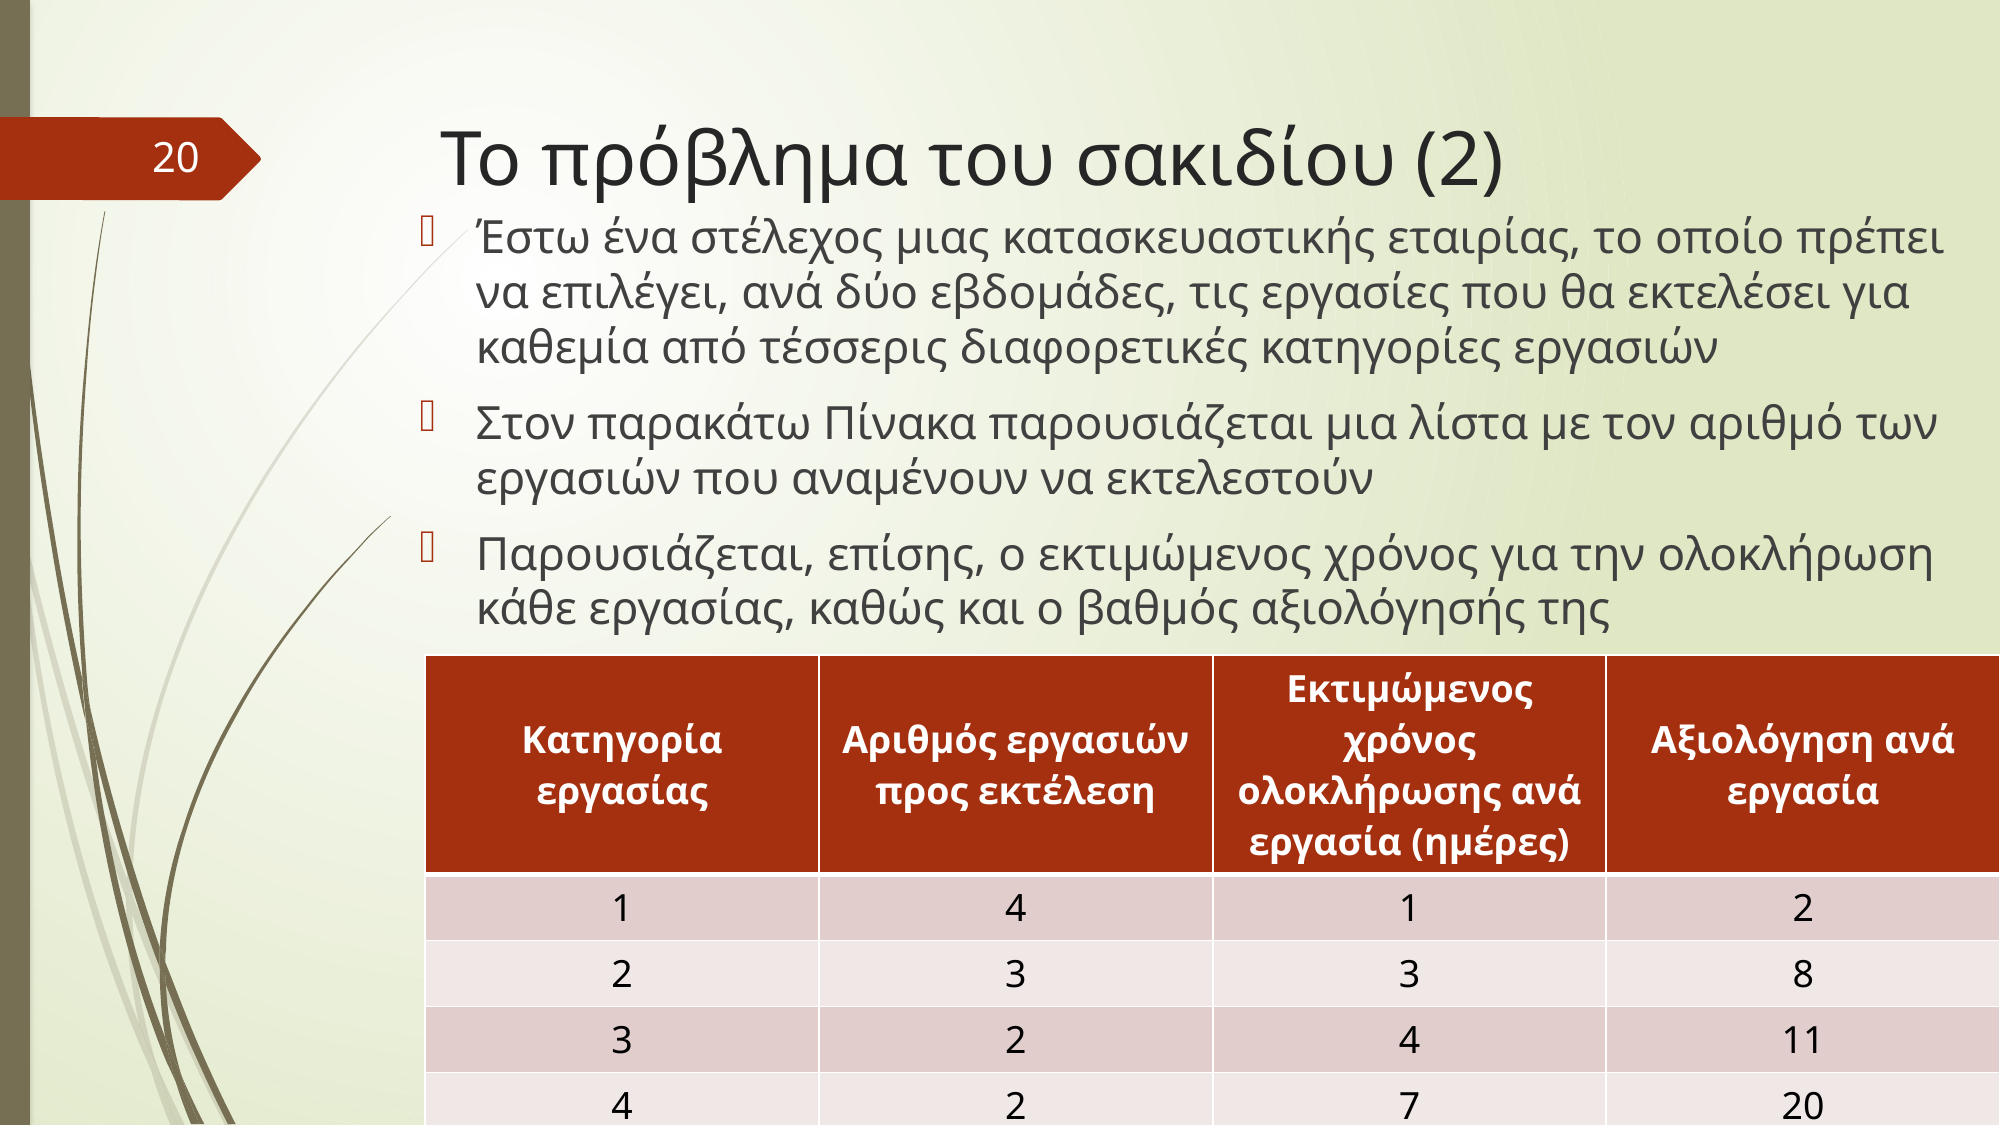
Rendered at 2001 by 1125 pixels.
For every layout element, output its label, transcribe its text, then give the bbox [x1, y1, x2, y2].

table_cell 2 [820, 1007, 1212, 1072]
table_cell 11 [1607, 1007, 1999, 1072]
slide_number 20 [87, 129, 216, 190]
table_cell 2 [1607, 877, 1999, 940]
table_cell 2 [426, 941, 818, 1006]
table_header Εκτιμώμενος χρόνος ολοκλήρωσης ανά εργασία (ημέρες) [1214, 656, 1605, 872]
table_cell 3 [820, 941, 1212, 1006]
table_cell 7 [1214, 1073, 1605, 1125]
table_cell 20 [1607, 1073, 1999, 1125]
title Το πρόβλημα του σακιδίου (2) [425, 102, 1888, 200]
table_cell 2 [820, 1073, 1212, 1125]
table_cell 8 [1607, 941, 1999, 1006]
list Έστω ένα στέλεχος μιας κατασκευαστικής εταιρίας, το οποίο πρέπει να επιλέγει, ανά δύο εβδομάδες, τις εργασίες που θα εκτελέσει για καθεμία από τέσσερις διαφορετικές κατηγορίες εργασιών Στον παρακάτω Πίνακα παρουσιάζεται μια λίστα με τον αριθμό των εργασιών που αναμένουν να εκτελεστούν Παρουσιάζεται, επίσης, ο εκτιμώμενος χρόνος για την ολοκλήρωση κάθε εργασίας, καθώς και ο βαθμός αξιολόγησής της [404, 200, 2000, 1113]
table_cell 4 [820, 877, 1212, 940]
table_cell 4 [426, 1073, 818, 1125]
table_cell 4 [1214, 1007, 1605, 1072]
table_cell 1 [426, 877, 818, 940]
table_cell 3 [426, 1007, 818, 1072]
table_header Αξιολόγηση ανά εργασία [1607, 656, 1999, 872]
table_cell 1 [1214, 877, 1605, 940]
table_cell 3 [1214, 941, 1605, 1006]
table_header Κατηγορία εργασίας [426, 656, 818, 872]
table_header Αριθμός εργασιών προς εκτέλεση [820, 656, 1212, 872]
